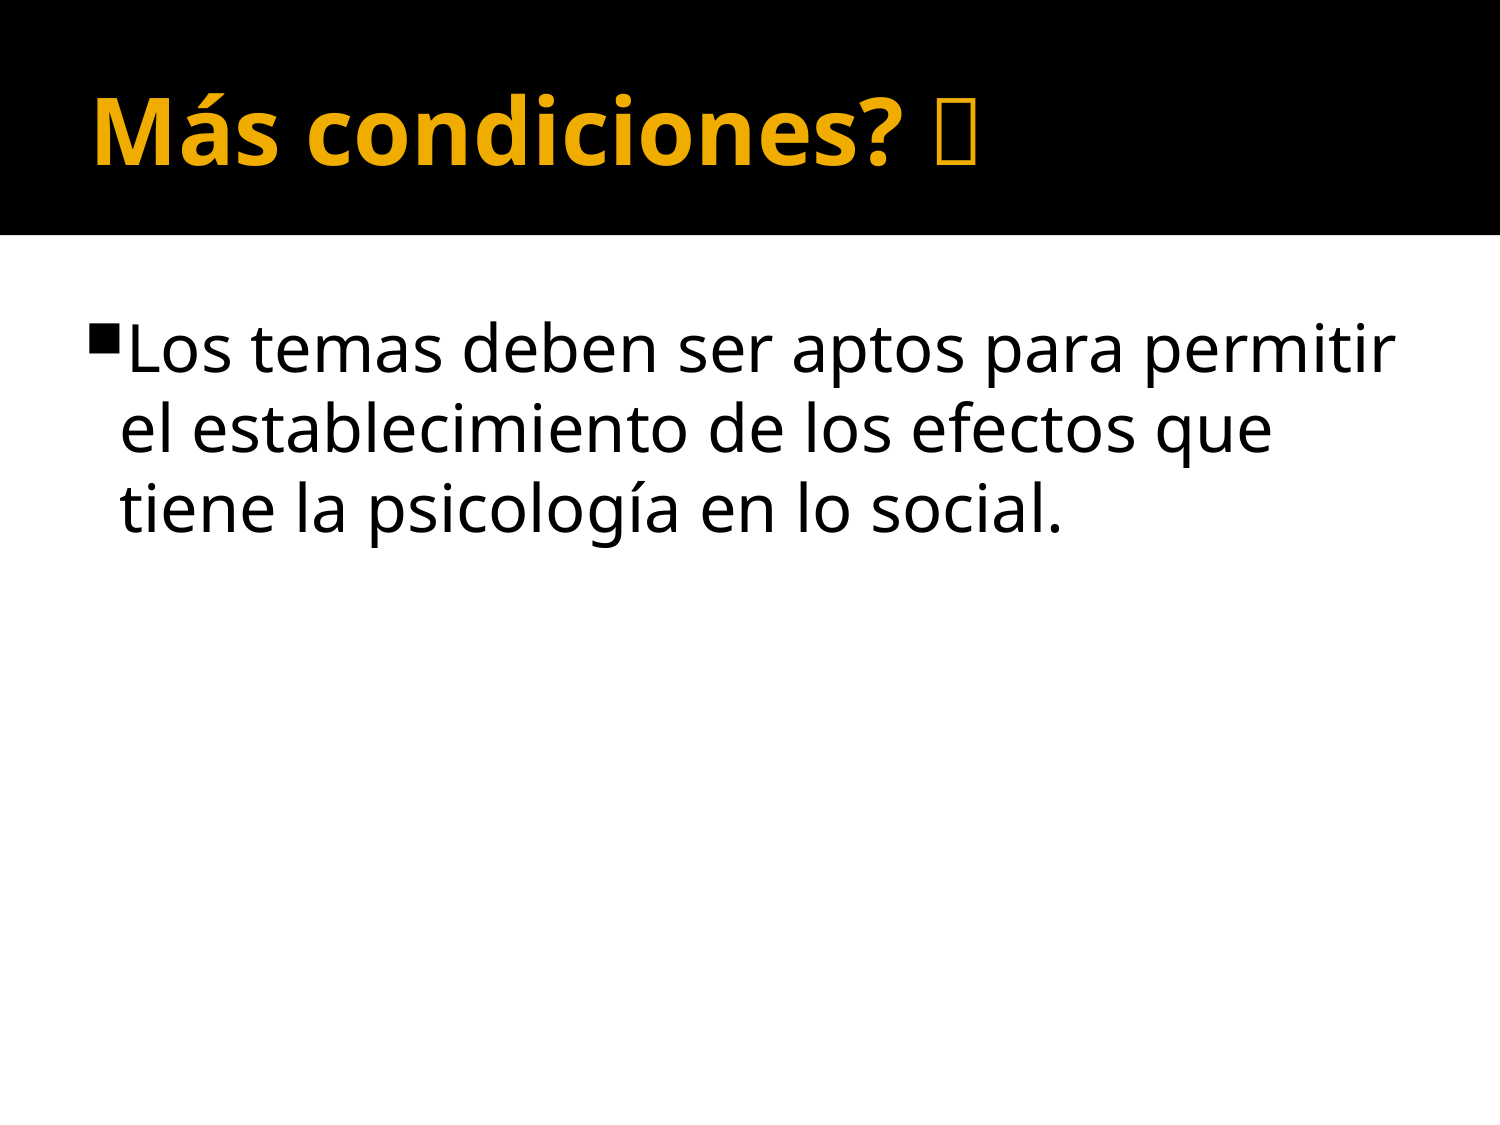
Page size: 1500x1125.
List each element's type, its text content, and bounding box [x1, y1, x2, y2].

text_box Más condiciones?  [75, 25, 1425, 231]
text_box Los temas deben ser aptos para permitir el establecimiento de los efectos que tiene la psicología en lo social. [75, 291, 1425, 1050]
